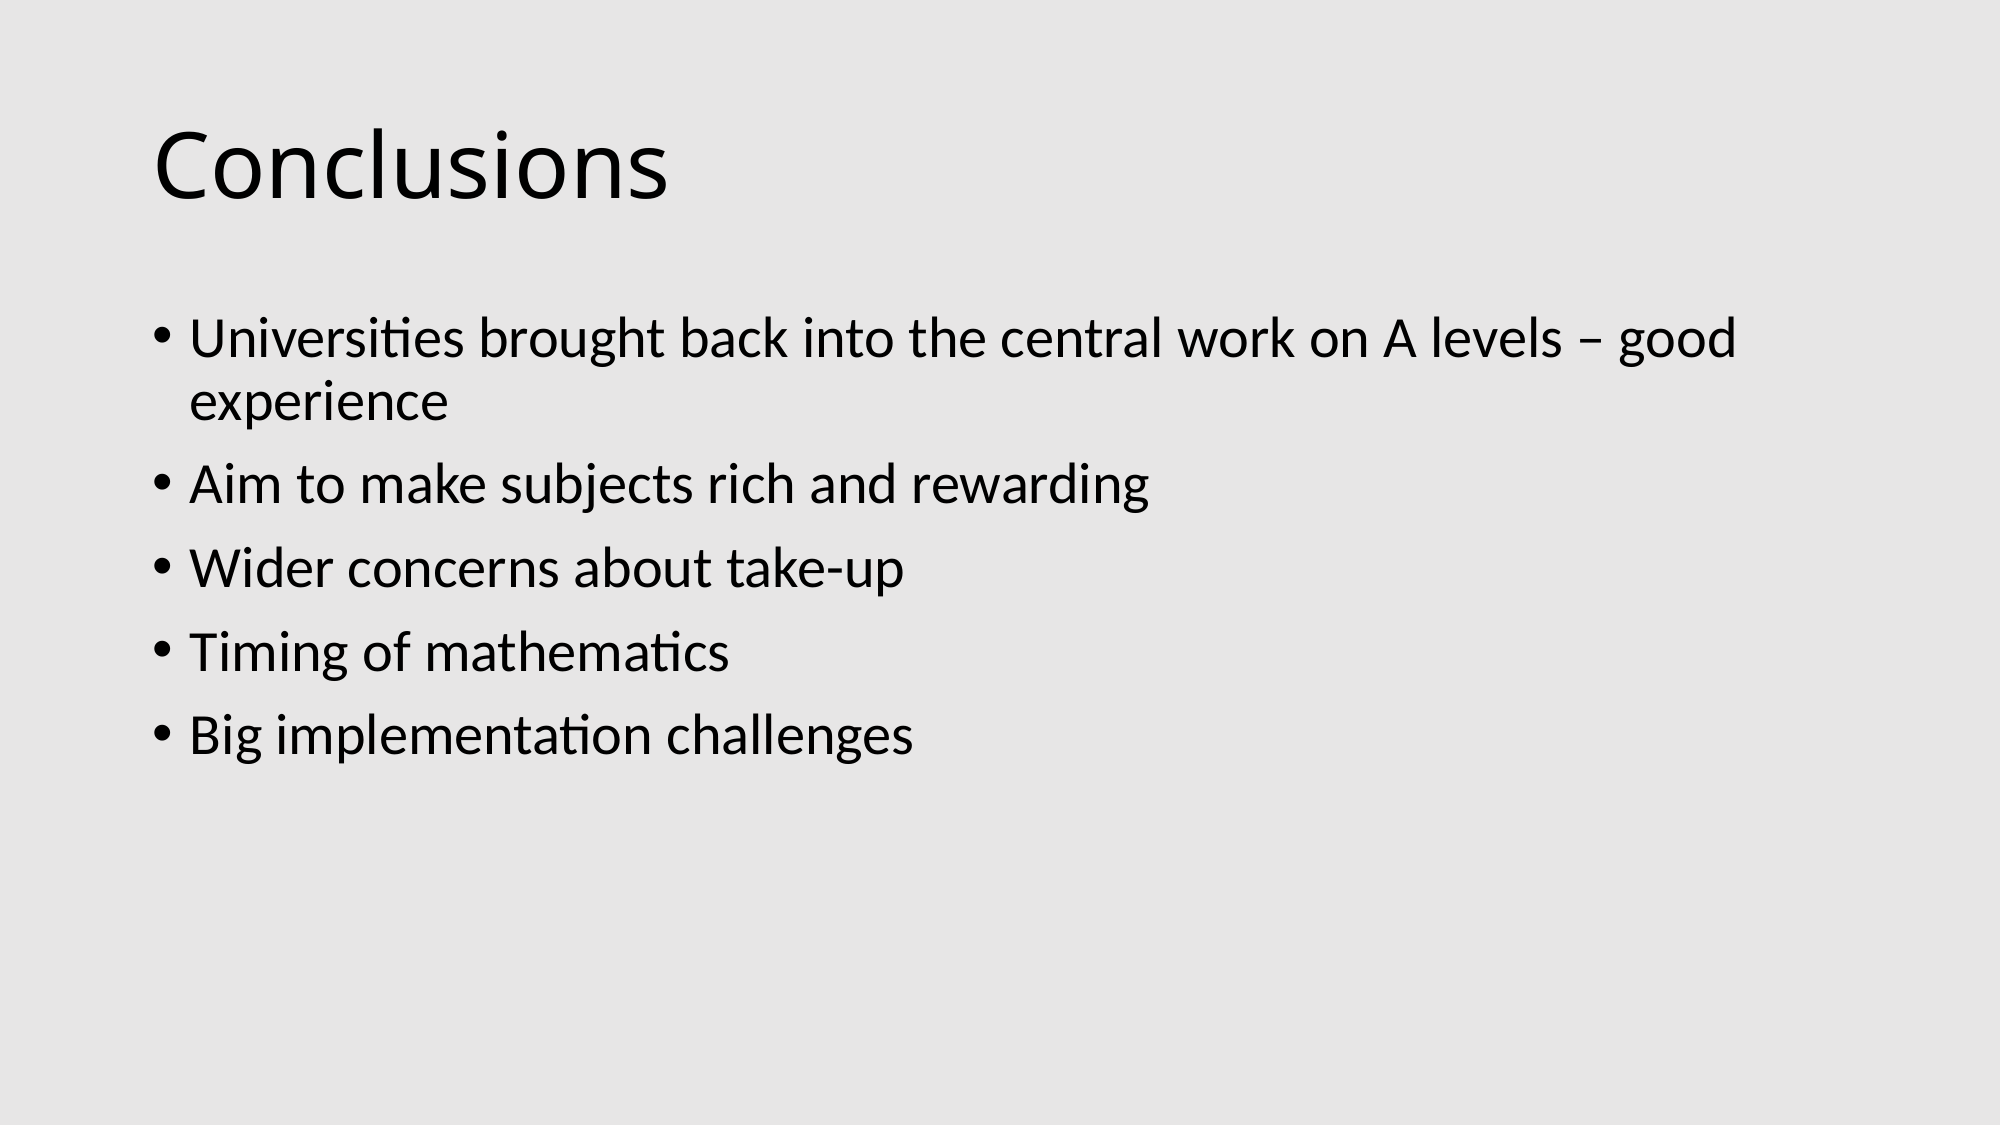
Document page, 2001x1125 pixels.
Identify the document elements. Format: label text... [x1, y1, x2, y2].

list Universities brought back into the central work on A levels – good experience Aim to make subjects rich and rewarding Wider concerns about take-up Timing of mathematics Big implementation challenges [137, 299, 1863, 1014]
title Conclusions [137, 59, 1863, 278]
